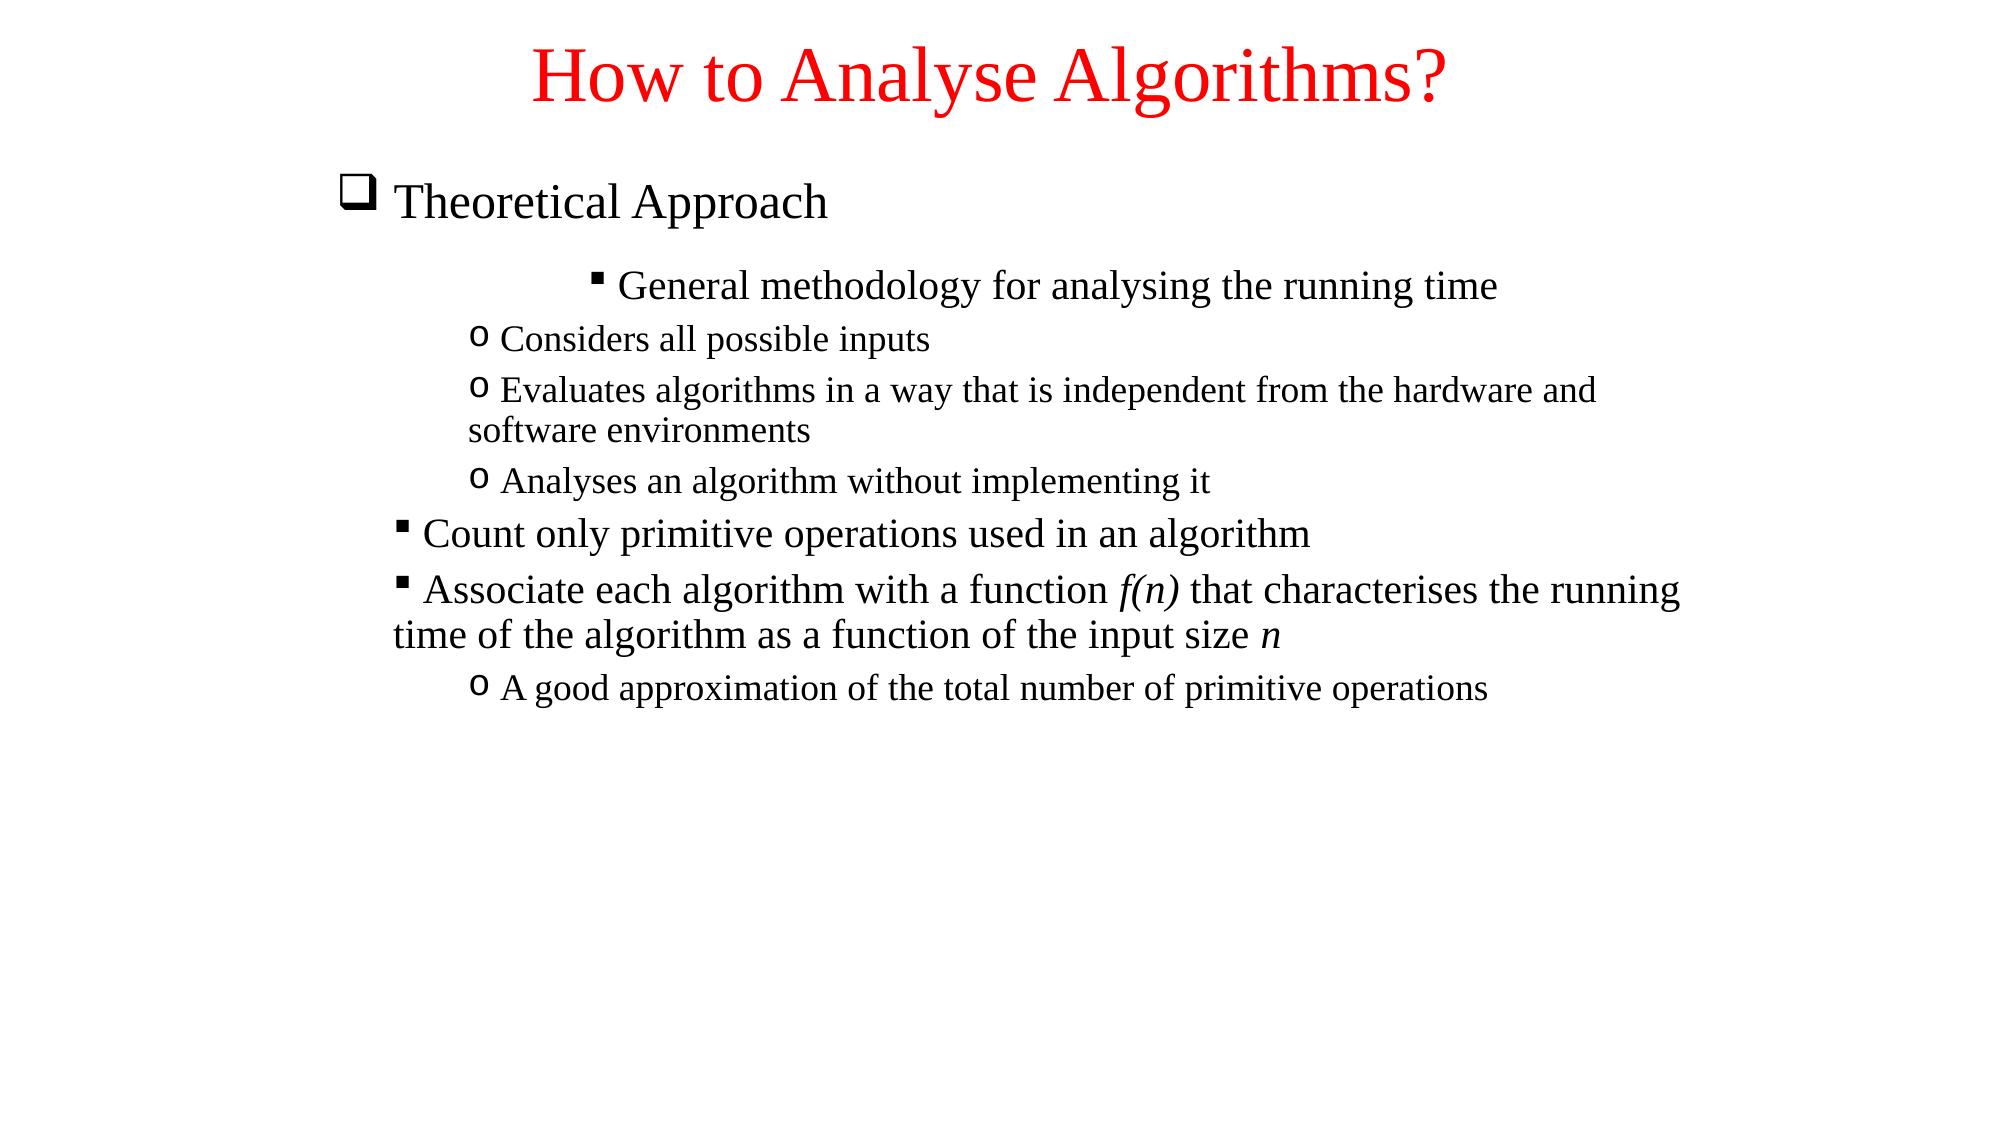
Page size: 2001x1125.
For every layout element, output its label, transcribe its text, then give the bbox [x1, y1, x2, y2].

subtitle Theoretical Approach General methodology for analysing the running time Considers all possible inputs Evaluates algorithms in a way that is independent from the hardware and software environments Analyses an algorithm without implementing it Count only primitive operations used in an algorithm Associate each algorithm with a function f(n) that characterises the running time of the algorithm as a function of the input size n A good approximation of the total number of primitive operations [302, 172, 1710, 1032]
title How to Analyse Algorithms? [284, 23, 1716, 126]
